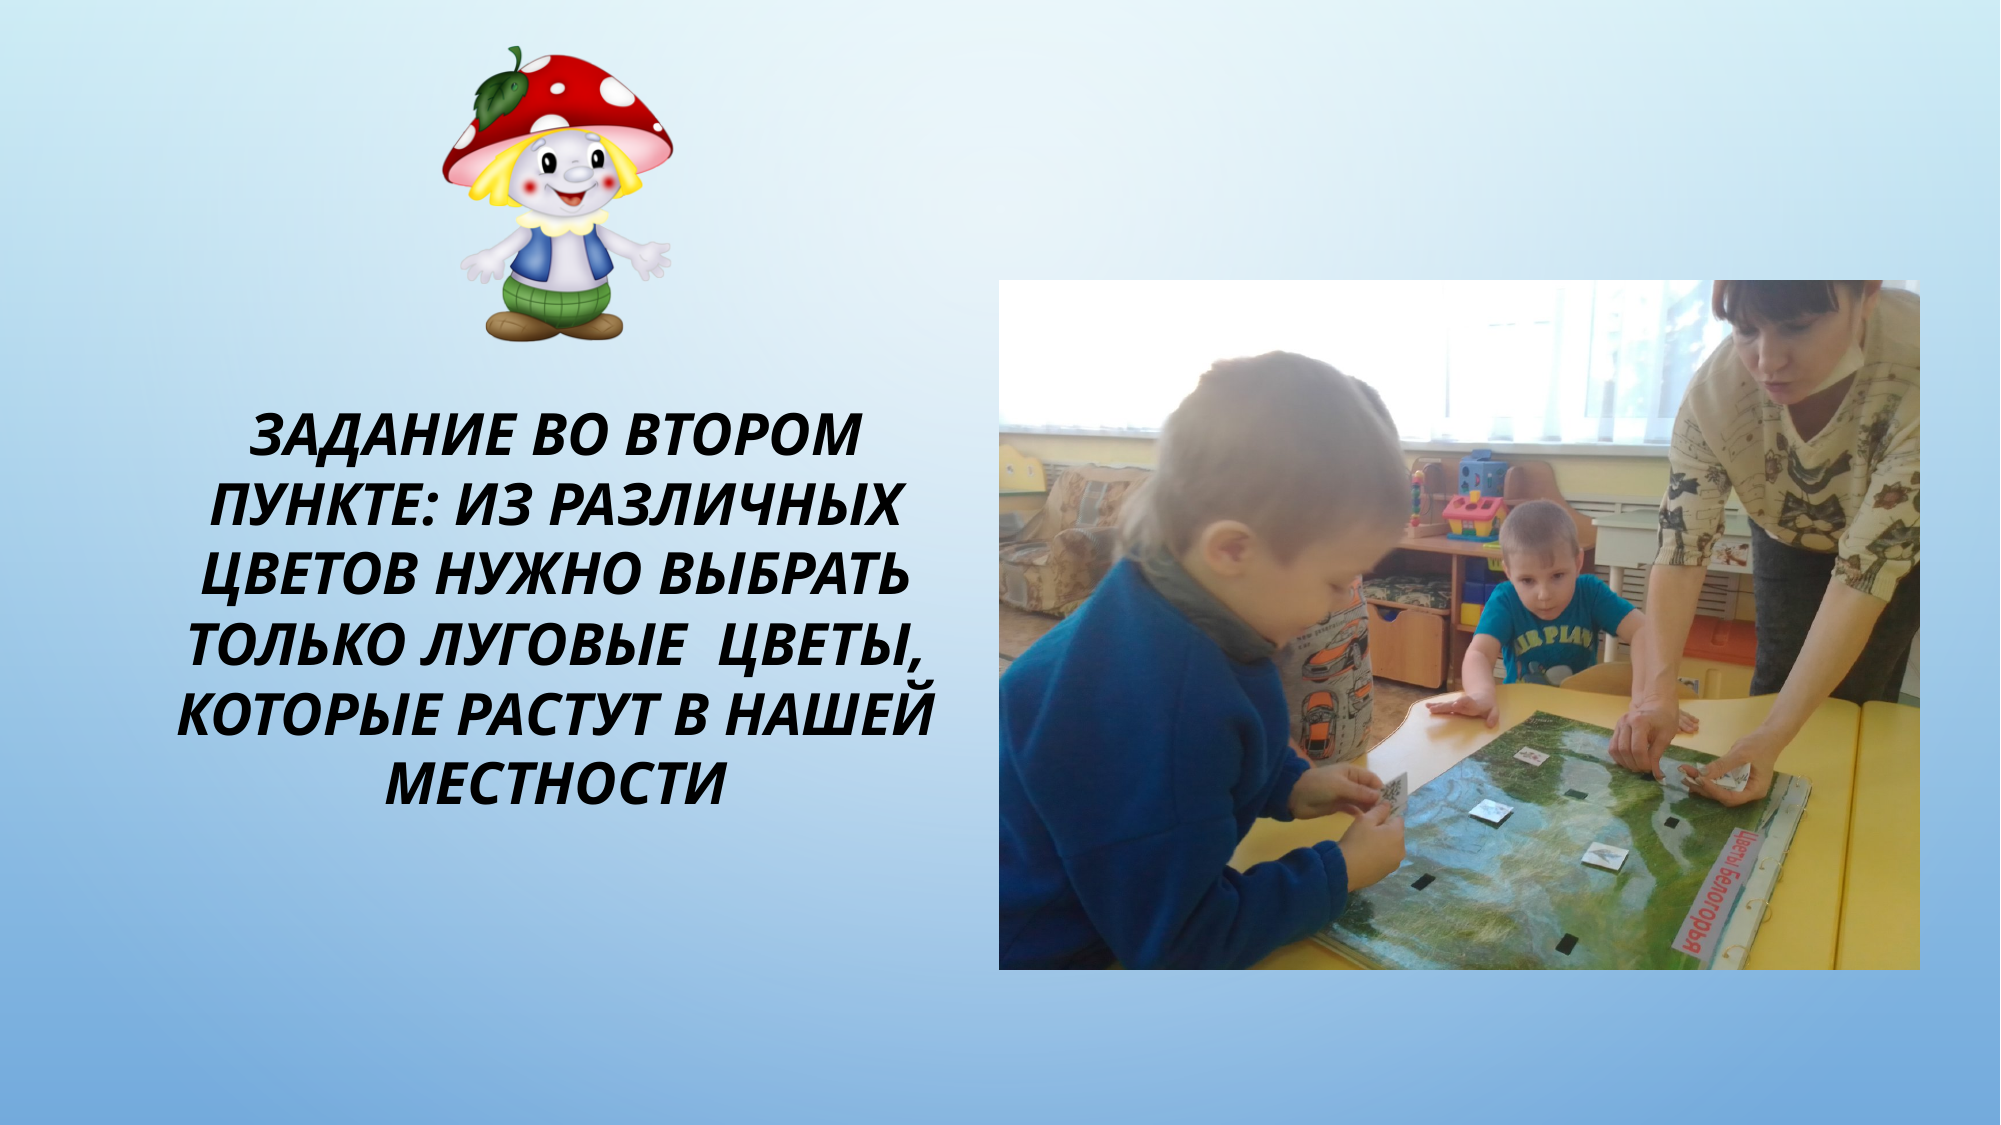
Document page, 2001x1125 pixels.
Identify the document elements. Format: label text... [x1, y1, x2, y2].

text_box ЗАДАНИЕ ВО ВТОРОМ ПУНКТЕ: ИЗ РАЗЛИЧНЫХ ЦВЕТОВ НУЖНО ВЫБРАТЬ ТОЛЬКО ЛУГОВЫЕ ЦВЕТЫ, КОТОРЫЕ РАСТУТ В НАШЕЙ МЕСТНОСТИ [146, 389, 966, 824]
picture [999, 279, 1921, 971]
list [400, 45, 712, 357]
